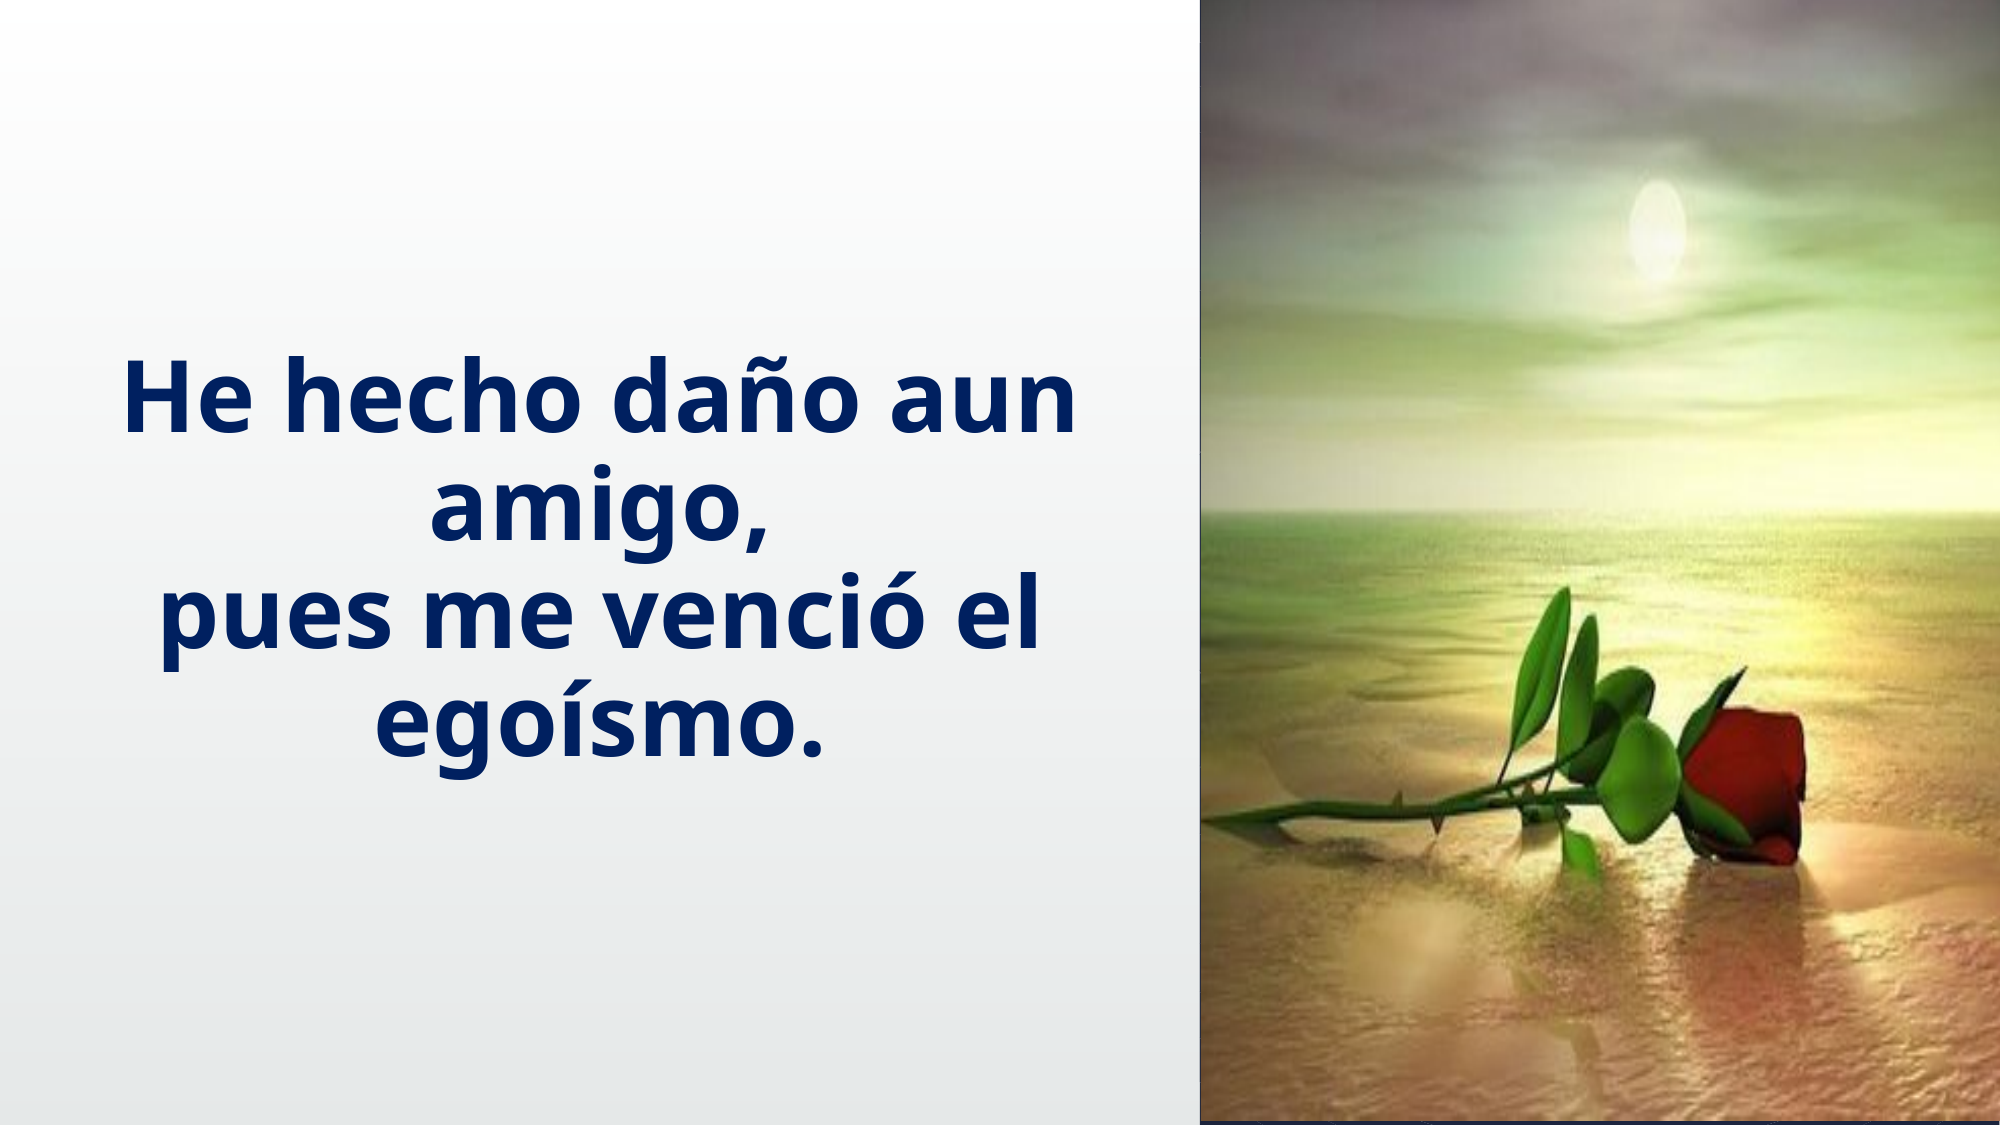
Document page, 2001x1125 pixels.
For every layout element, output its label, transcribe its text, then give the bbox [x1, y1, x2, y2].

picture [1200, 0, 2000, 1125]
title He hecho daño aun amigo, pues me venció el egoísmo. [0, 0, 1200, 1125]
